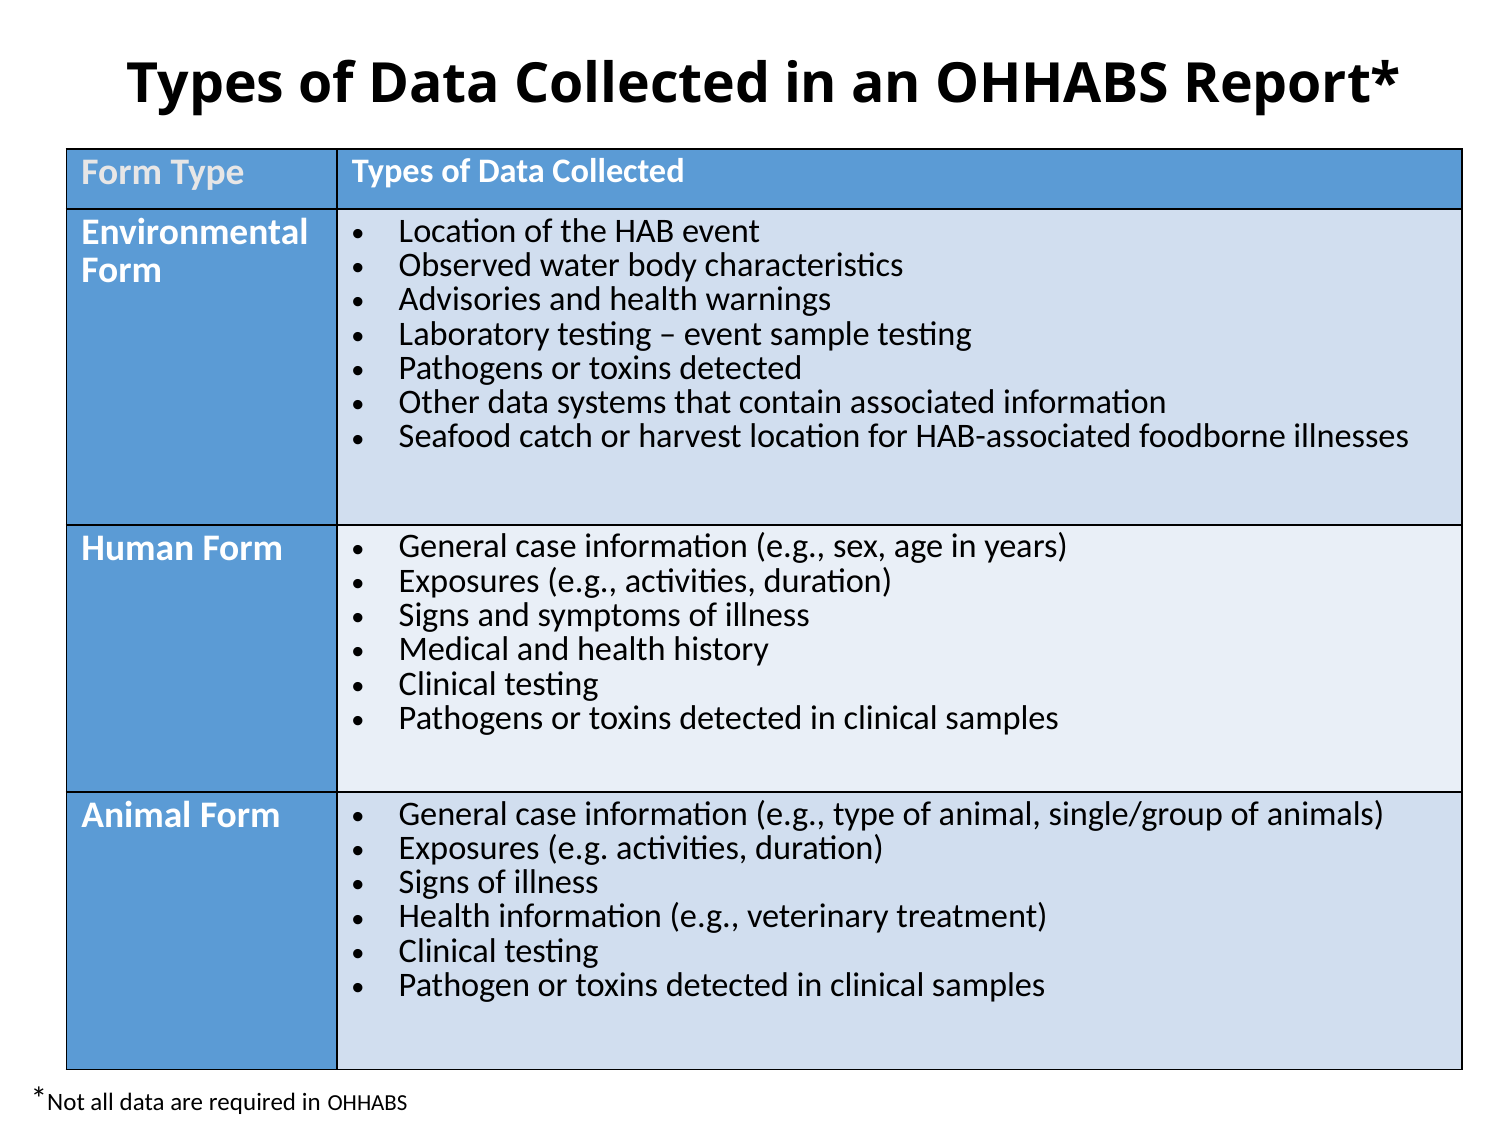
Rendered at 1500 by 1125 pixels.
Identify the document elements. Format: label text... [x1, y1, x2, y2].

table_header Form Type [67, 150, 336, 208]
table_header Types of Data Collected [338, 150, 1461, 208]
table_cell Location of the HAB event Observed water body characteristics Advisories and health warnings Laboratory testing – event sample testing Pathogens or toxins detected Other data systems that contain associated information Seafood catch or harvest location for HAB-associated foodborne illnesses [338, 210, 1461, 524]
title Types of Data Collected in an OHHABS Report* [111, 33, 1418, 132]
table_cell General case information (e.g., sex, age in years) Exposures (e.g., activities, duration) Signs and symptoms of illness Medical and health history Clinical testing Pathogens or toxins detected in clinical samples [338, 526, 1461, 791]
table_cell Animal Form [67, 793, 336, 1069]
text_box *Not all data are required in OHHABS [15, 1069, 669, 1125]
table_cell General case information (e.g., type of animal, single/group of animals) Exposures (e.g. activities, duration) Signs of illness Health information (e.g., veterinary treatment) Clinical testing Pathogen or toxins detected in clinical samples [338, 793, 1461, 1069]
table_cell Environmental Form [67, 210, 336, 524]
table_cell Human Form [67, 526, 336, 791]
